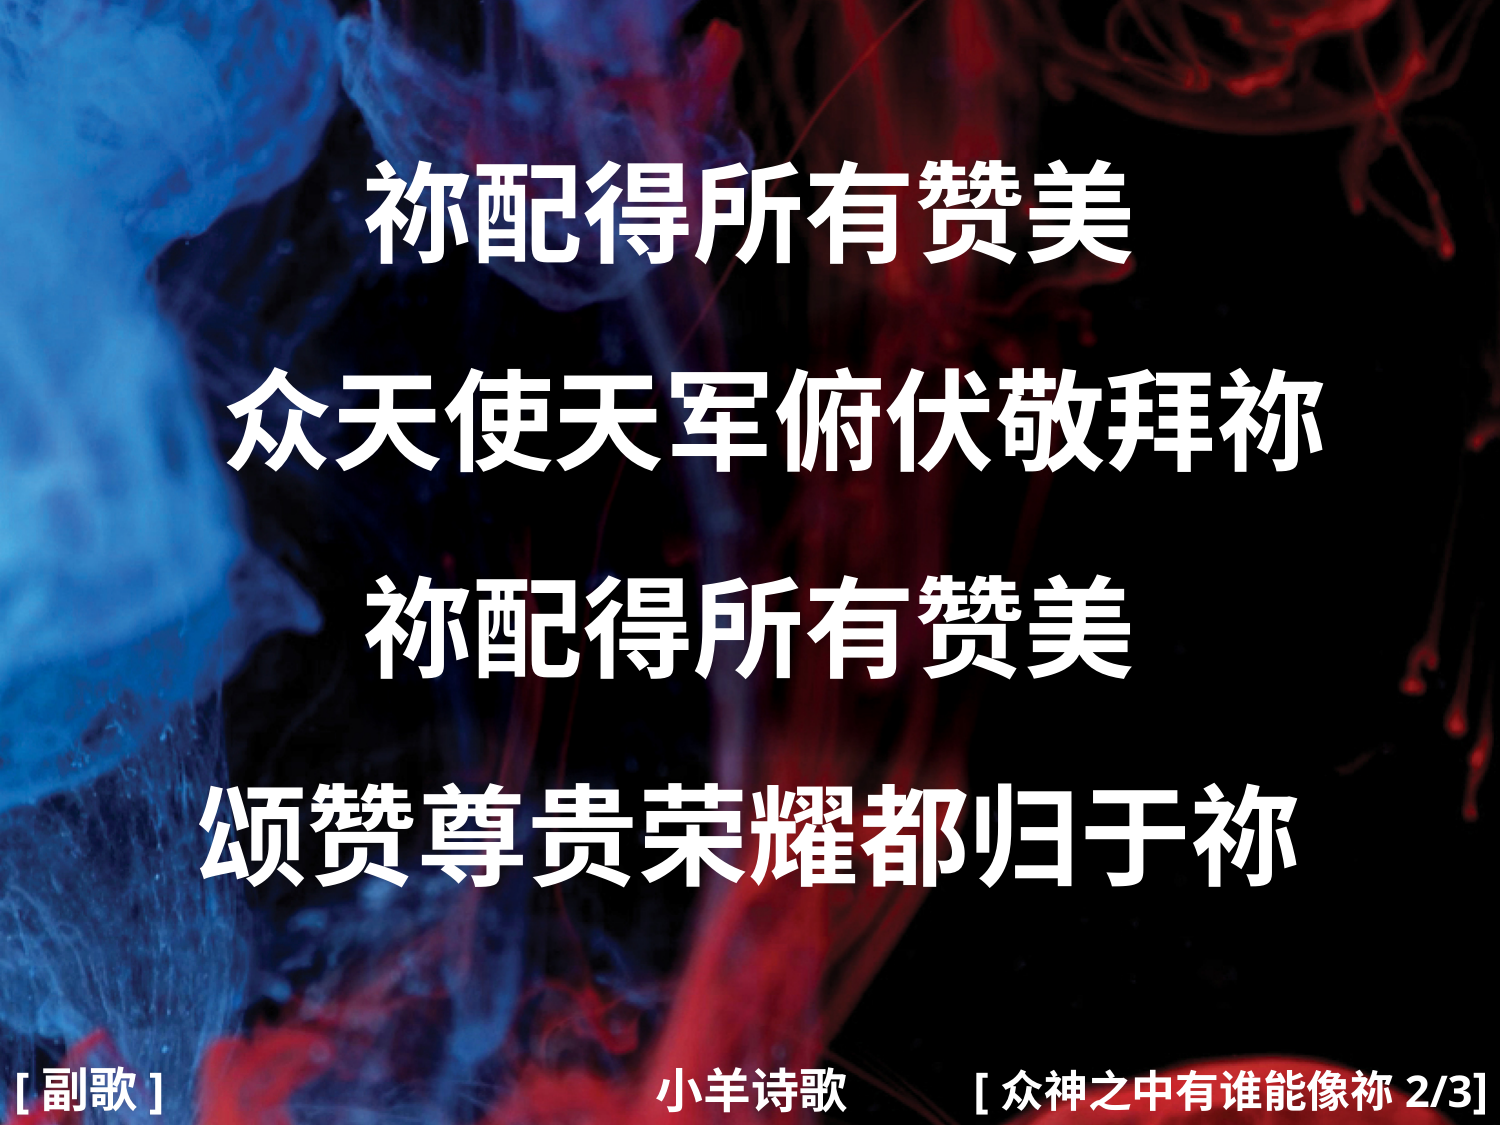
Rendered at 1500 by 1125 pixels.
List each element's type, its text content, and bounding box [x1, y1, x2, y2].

picture [0, 0, 1500, 1053]
text_box 祢配得所有赞美 众天使天军俯伏敬拜祢 祢配得所有赞美 颂赞尊贵荣耀都归于祢 [0, 137, 1499, 931]
subtitle 小羊诗歌 [205, 1053, 927, 1125]
text_box [副歌] [0, 1052, 205, 1125]
text_box [众神之中有谁能像祢2/3] [927, 1052, 1500, 1125]
